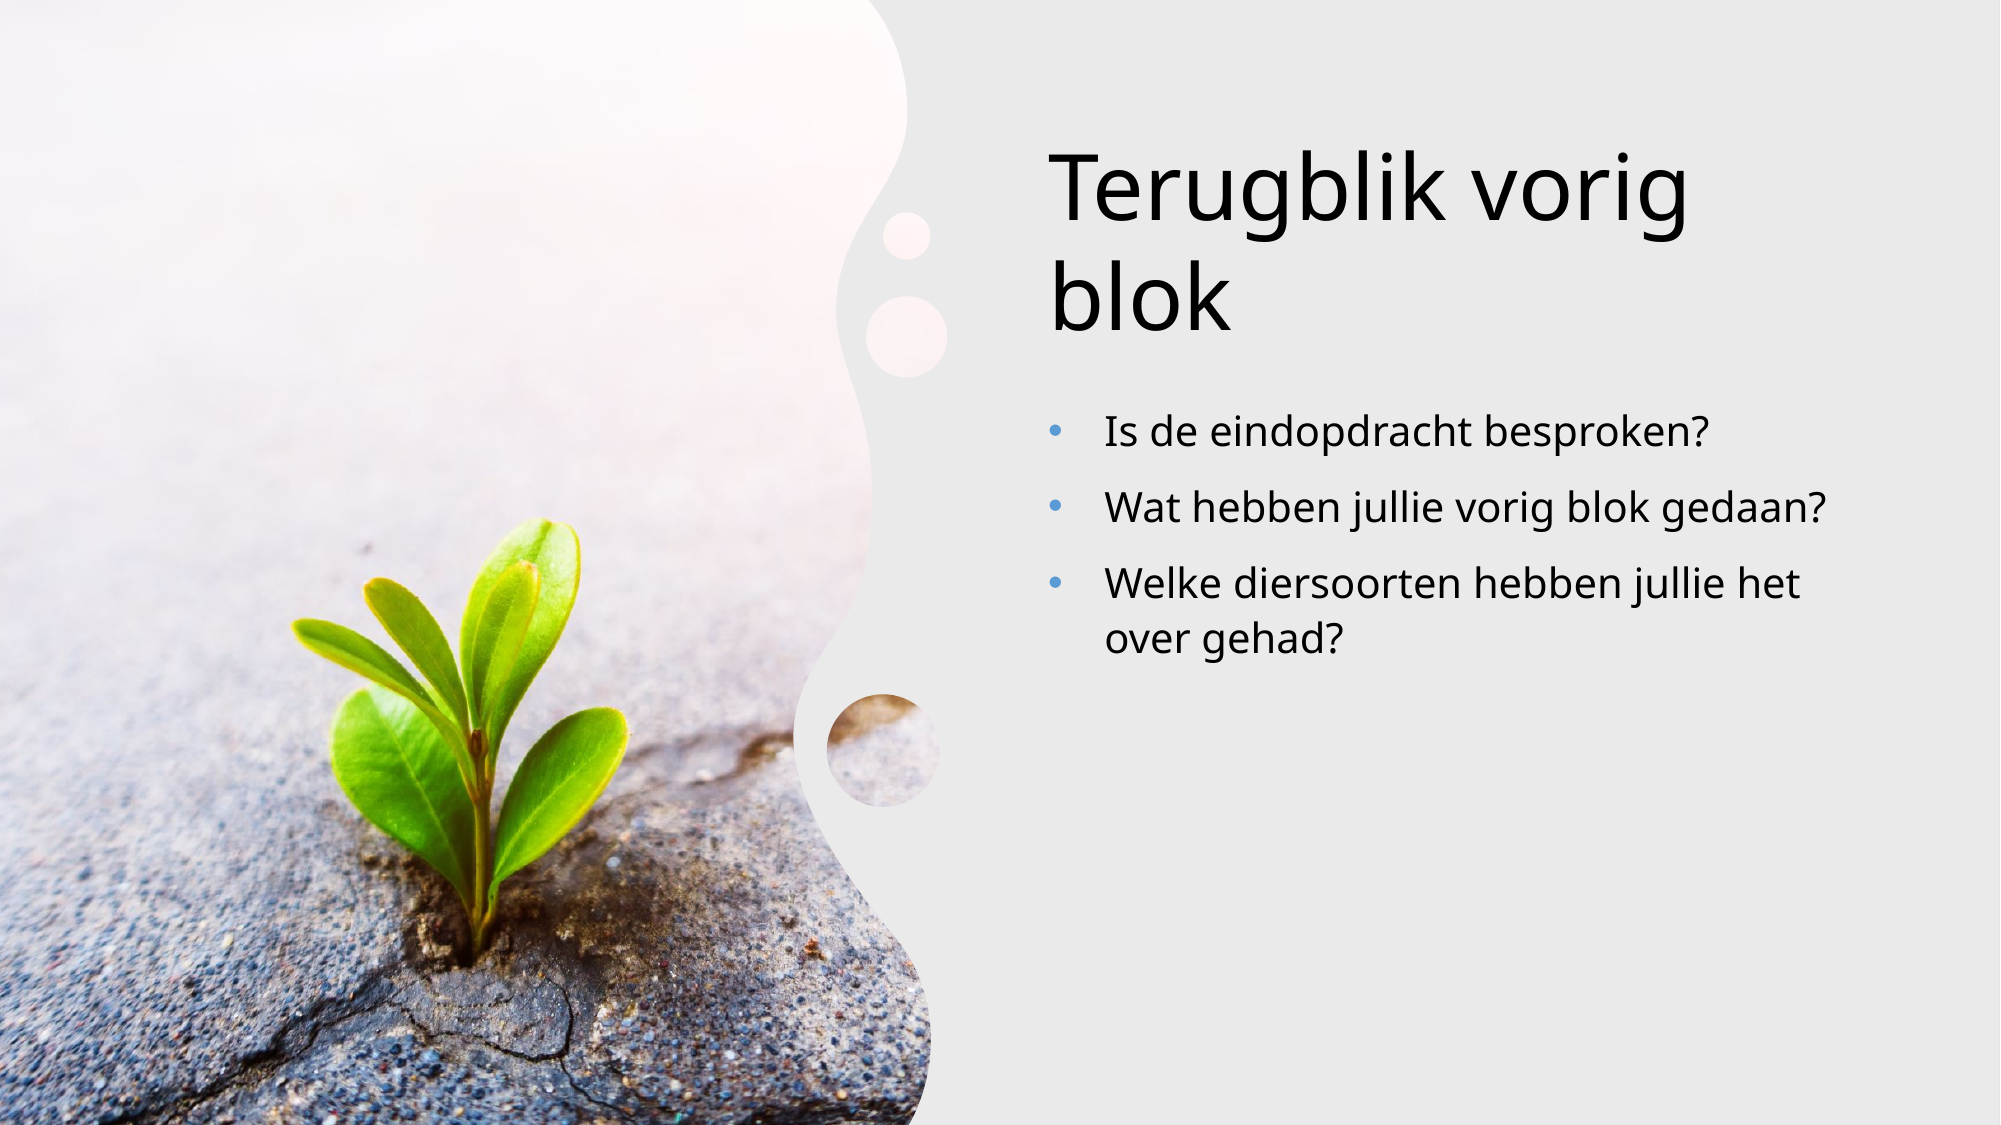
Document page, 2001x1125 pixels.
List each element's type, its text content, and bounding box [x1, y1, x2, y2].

list Is de eindopdracht besproken? Wat hebben jullie vorig blok gedaan? Welke diersoorten hebben jullie het over gehad? [1033, 392, 1912, 914]
picture [0, 0, 948, 1125]
text_box [948, 0, 2000, 1125]
title Terugblik vorig blok [1033, 90, 1914, 357]
